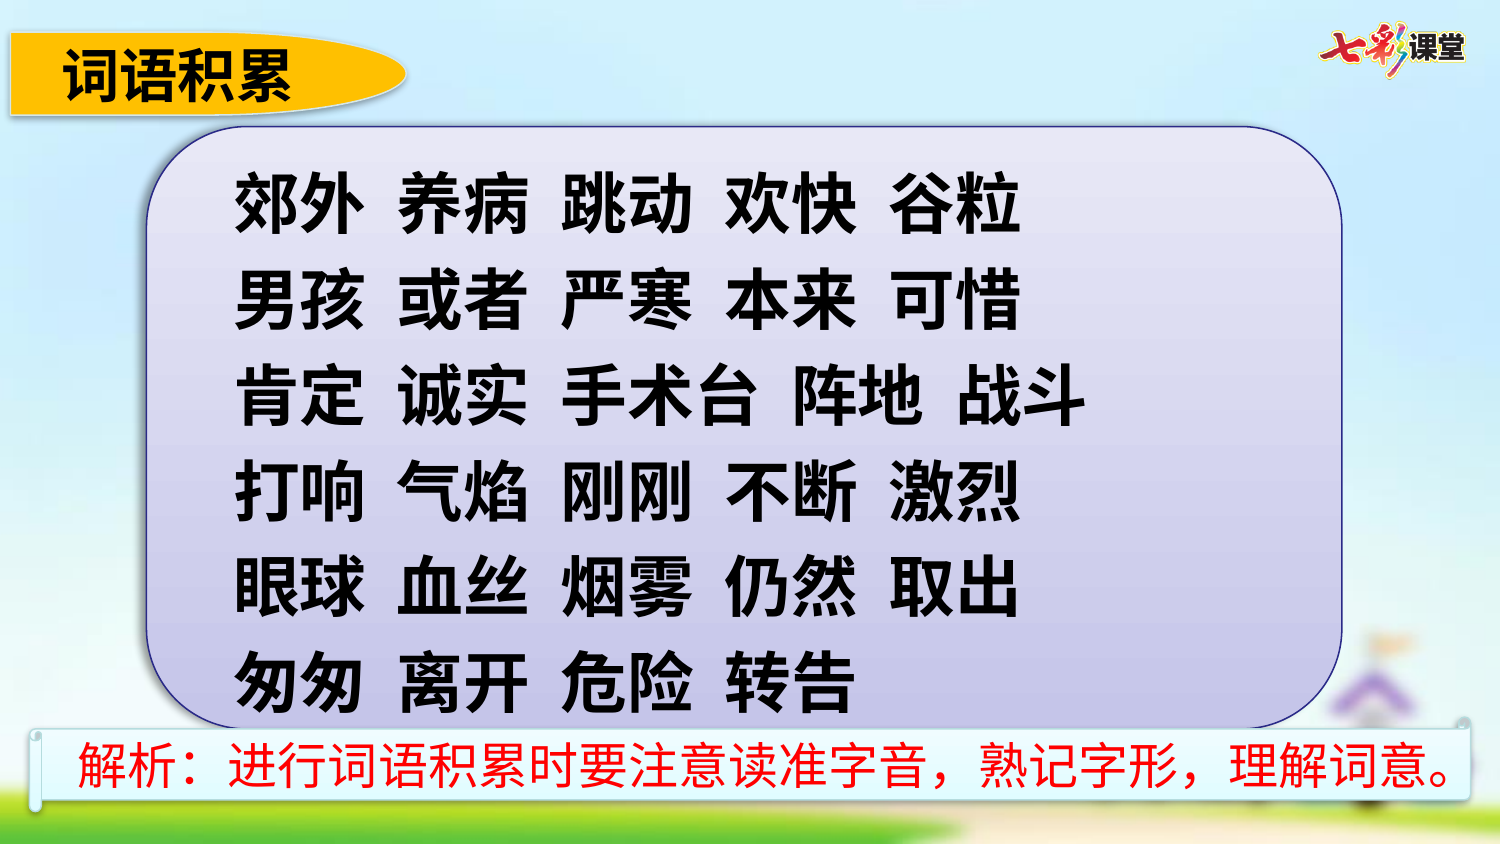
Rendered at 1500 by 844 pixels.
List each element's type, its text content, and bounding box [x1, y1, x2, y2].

text_box 郊外 养病 跳动 欢快 谷粒 男孩 或者 严寒 本来 可惜 肯定 诚实 手术台 阵地 战斗 打响 气焰 刚刚 不断 激烈 眼球 血丝 烟雾 仍然 取出 匆匆 离开 危险 转告 [218, 138, 1347, 726]
text_box 解析：进行词语积累时要注意读准字音，熟记字形，理解词意。 [28, 716, 1472, 813]
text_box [0, 31, 407, 116]
picture [0, 0, 1500, 844]
text_box [145, 125, 1290, 726]
